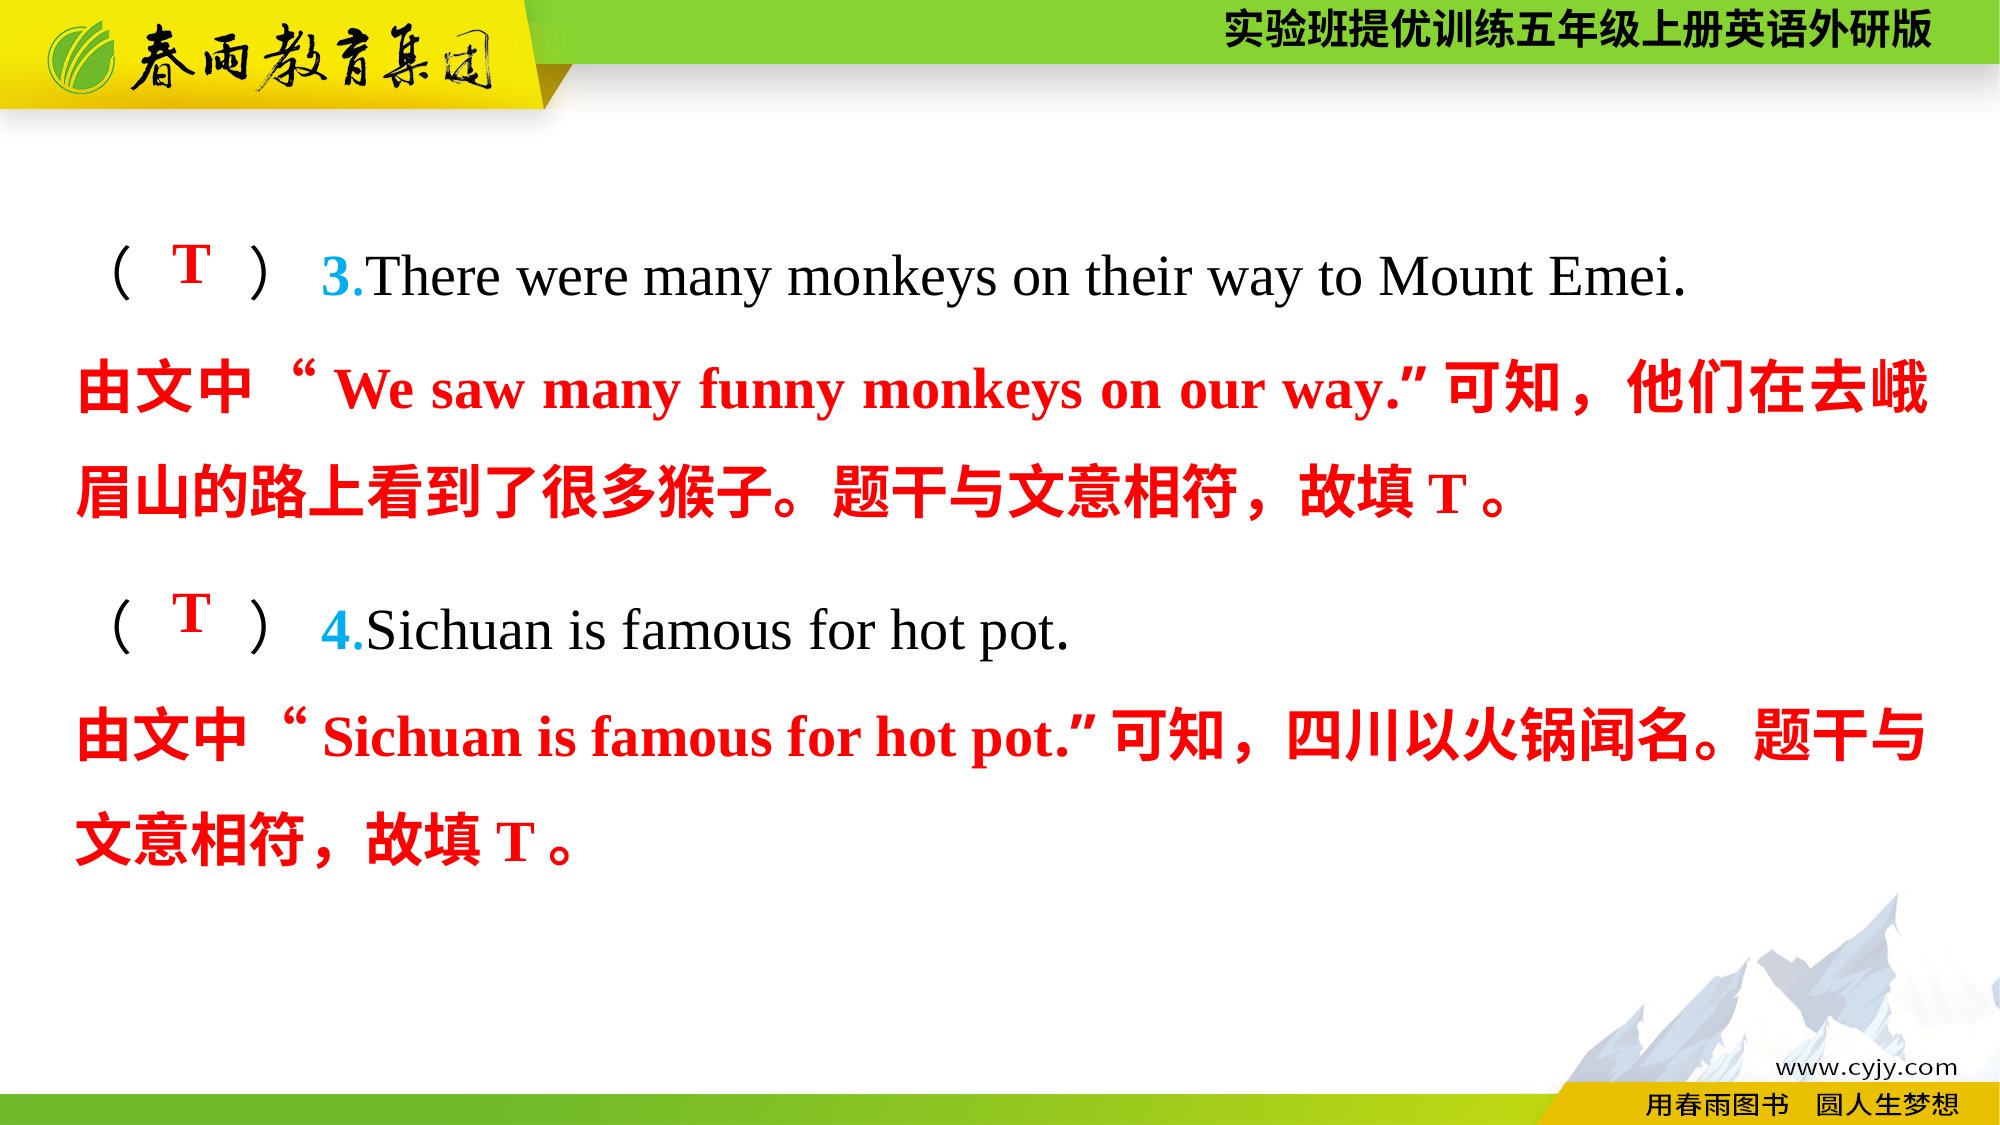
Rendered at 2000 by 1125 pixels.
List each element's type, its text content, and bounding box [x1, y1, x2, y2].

text_box 由文中“Sichuan is famous for hot pot.”可知，四川以火锅闻名。题干与文意相符，故填T。 [59, 655, 1944, 881]
text_box 由文中“We saw many funny monkeys on our way.”可知，他们在去峨眉山的路上看到了很多猴子。题干与文意相符，故填T。 [59, 307, 1945, 533]
text_box T [157, 217, 226, 303]
list （ ）3.There were many monkeys on their way to Mount Emei. （ ）4.Sichuan is famous for hot pot. [59, 194, 1944, 307]
text_box T [157, 567, 227, 652]
picture [0, 0, 2000, 1125]
list （ ）3.There were many monkeys on their way to Mount Emei. （ ）4.Sichuan is famous for hot pot. [59, 533, 1944, 655]
